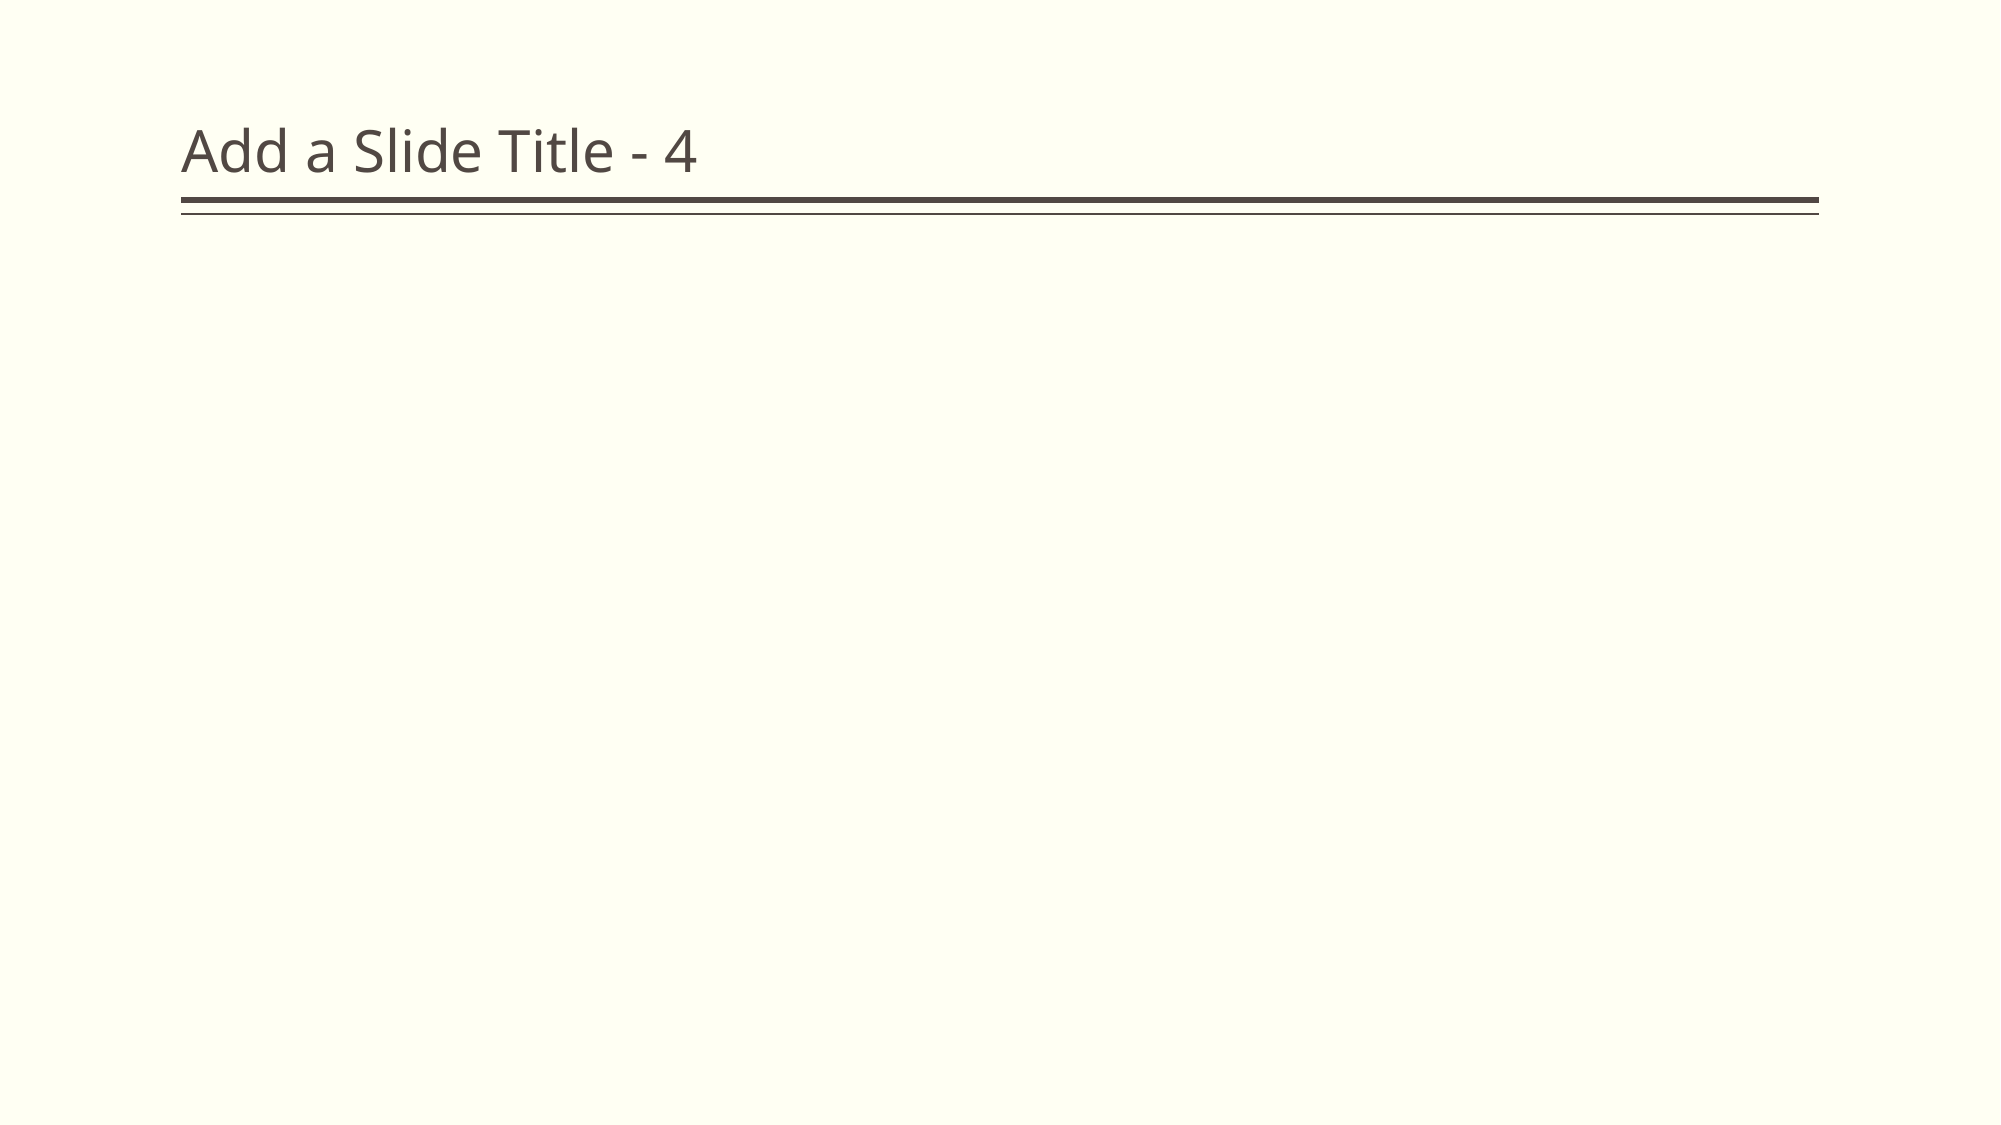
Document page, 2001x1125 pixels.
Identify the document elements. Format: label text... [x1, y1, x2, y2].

title Add a Slide Title - 4 [181, 12, 1819, 193]
